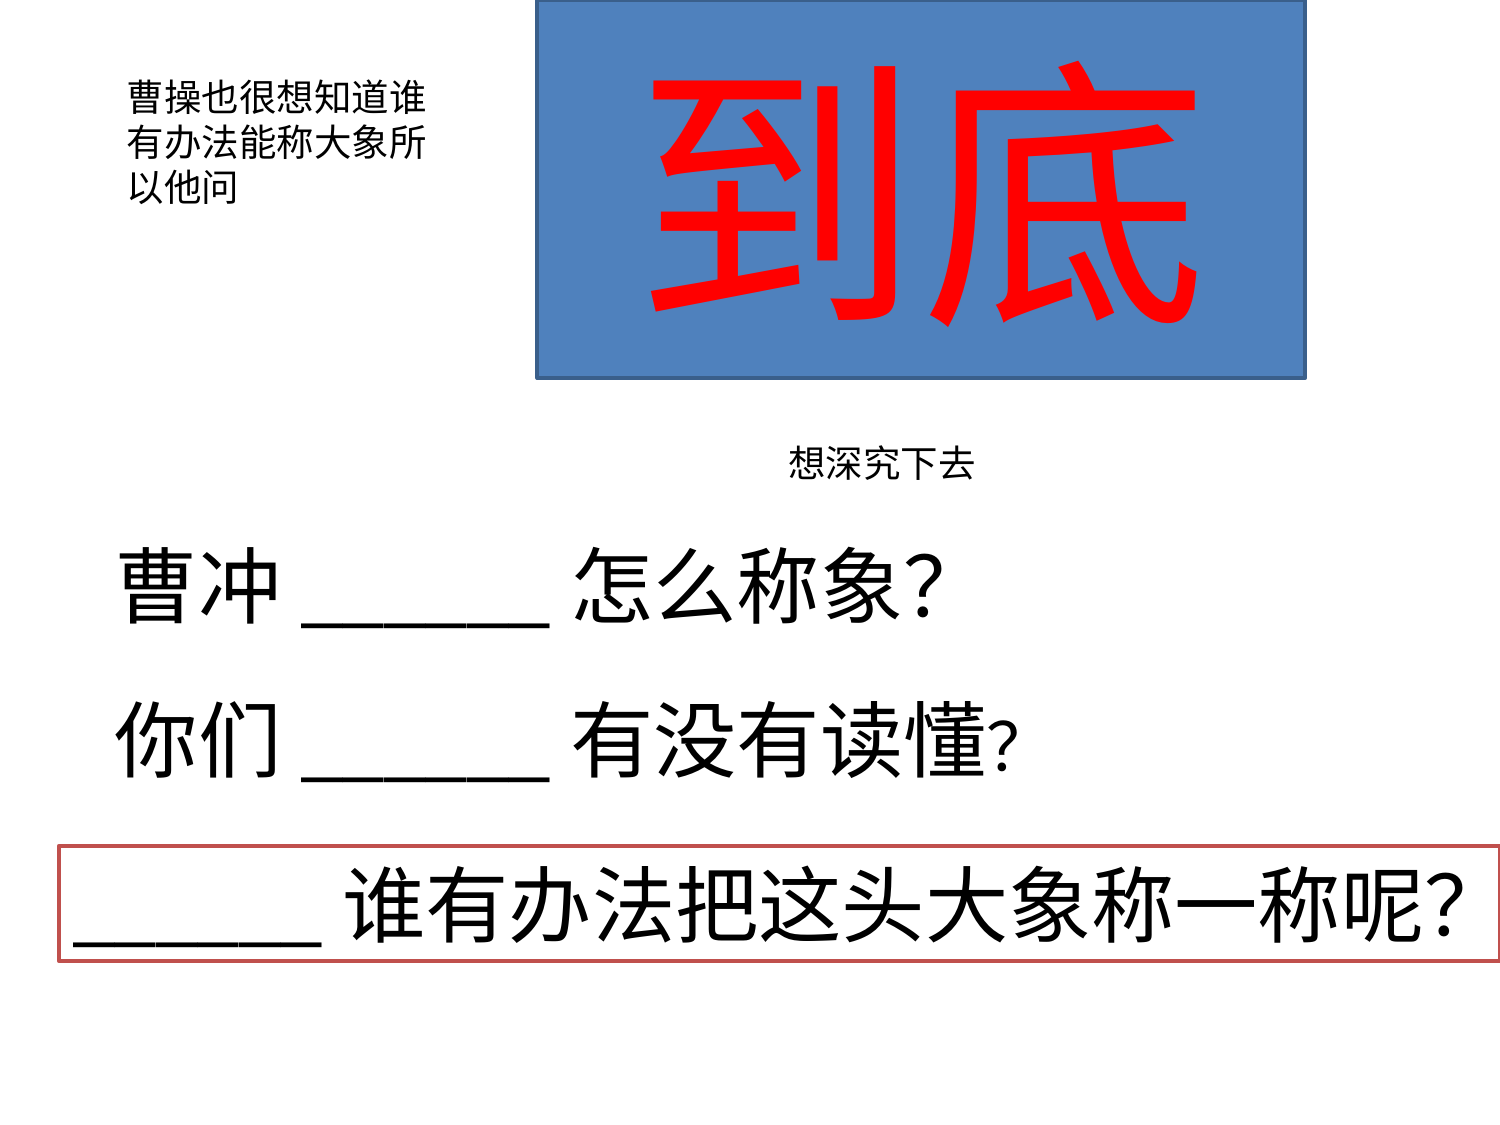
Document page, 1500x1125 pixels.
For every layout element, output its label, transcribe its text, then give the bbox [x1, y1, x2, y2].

text_box 曹操也很想知道谁有办法能称大象所以他问 [112, 66, 455, 217]
text_box 到底 [535, 0, 1307, 380]
text_box 想深究下去 [773, 432, 1093, 493]
text_box 曹冲______怎么称象？ [100, 527, 1046, 642]
text_box 你们______有没有读懂？ [100, 680, 1046, 796]
text_box ______谁有办法把这头大象称一称呢？ [57, 844, 1500, 963]
